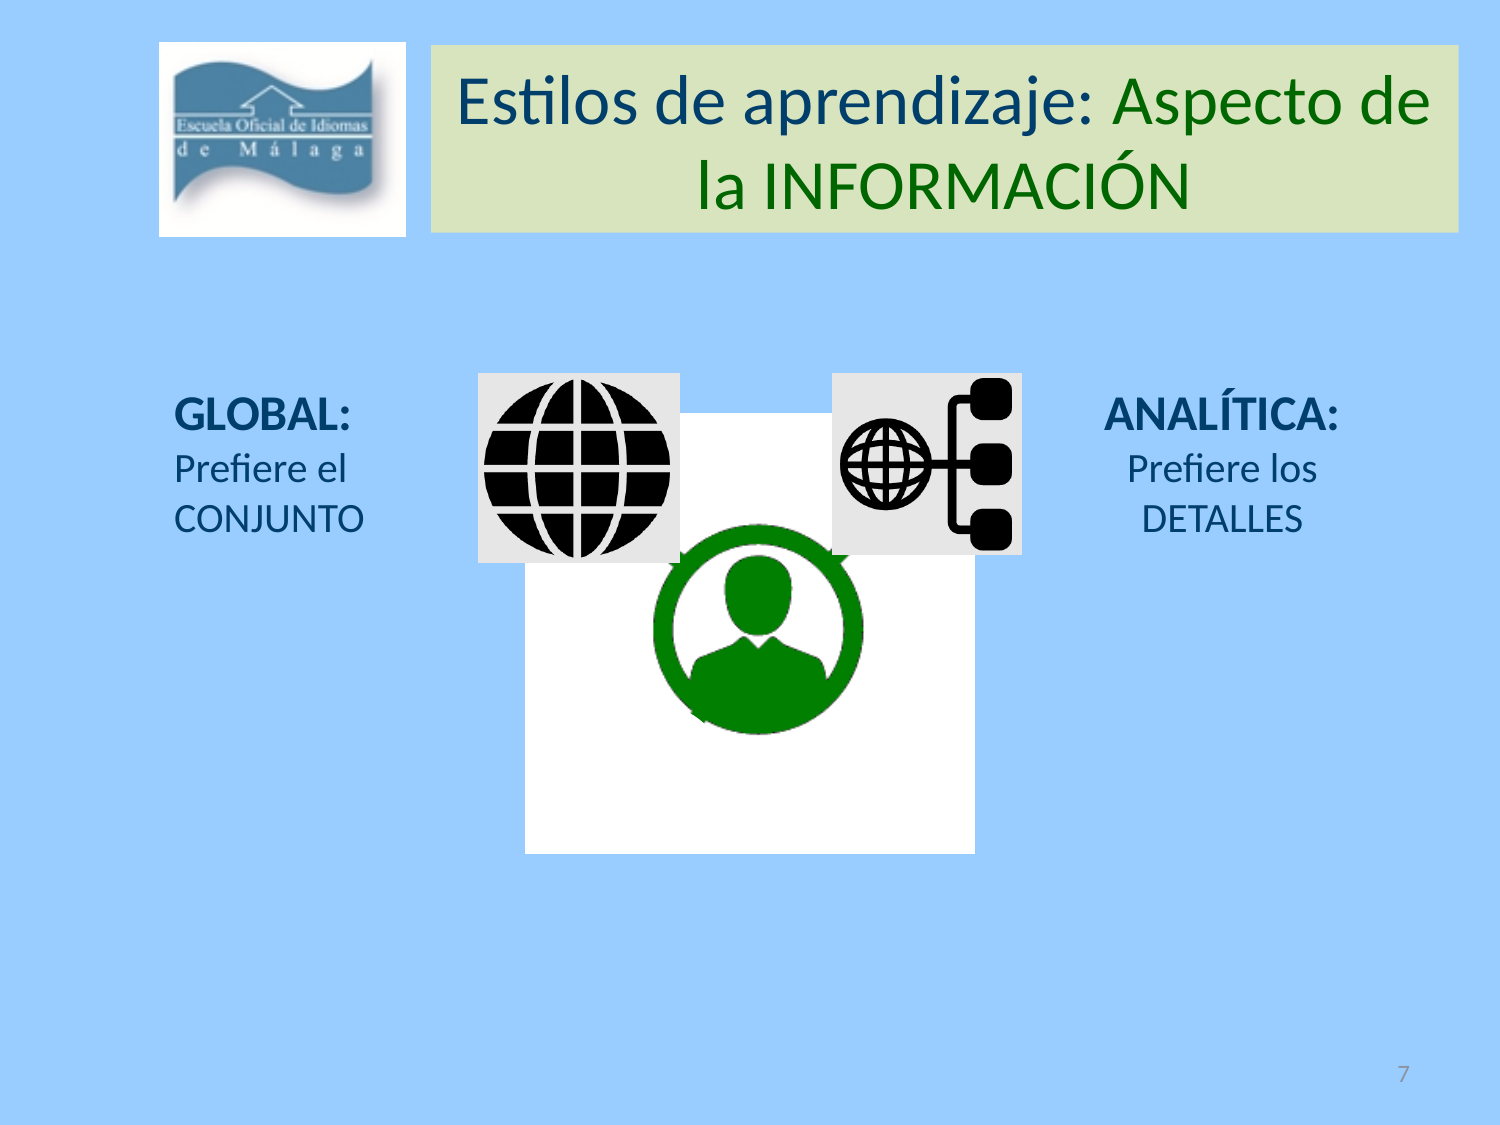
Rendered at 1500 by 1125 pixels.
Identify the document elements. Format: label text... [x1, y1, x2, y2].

text_box GLOBAL: Prefiere el CONJUNTO [159, 373, 443, 549]
picture [159, 42, 406, 237]
picture [832, 373, 1022, 555]
title Estilos de aprendizaje: Aspecto de la INFORMACIÓN [431, 45, 1459, 233]
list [525, 413, 975, 855]
picture [477, 373, 680, 563]
text_box ANALÍTICA: Prefiere los DETALLES [1068, 373, 1377, 549]
slide_number 7 [1074, 1042, 1425, 1103]
